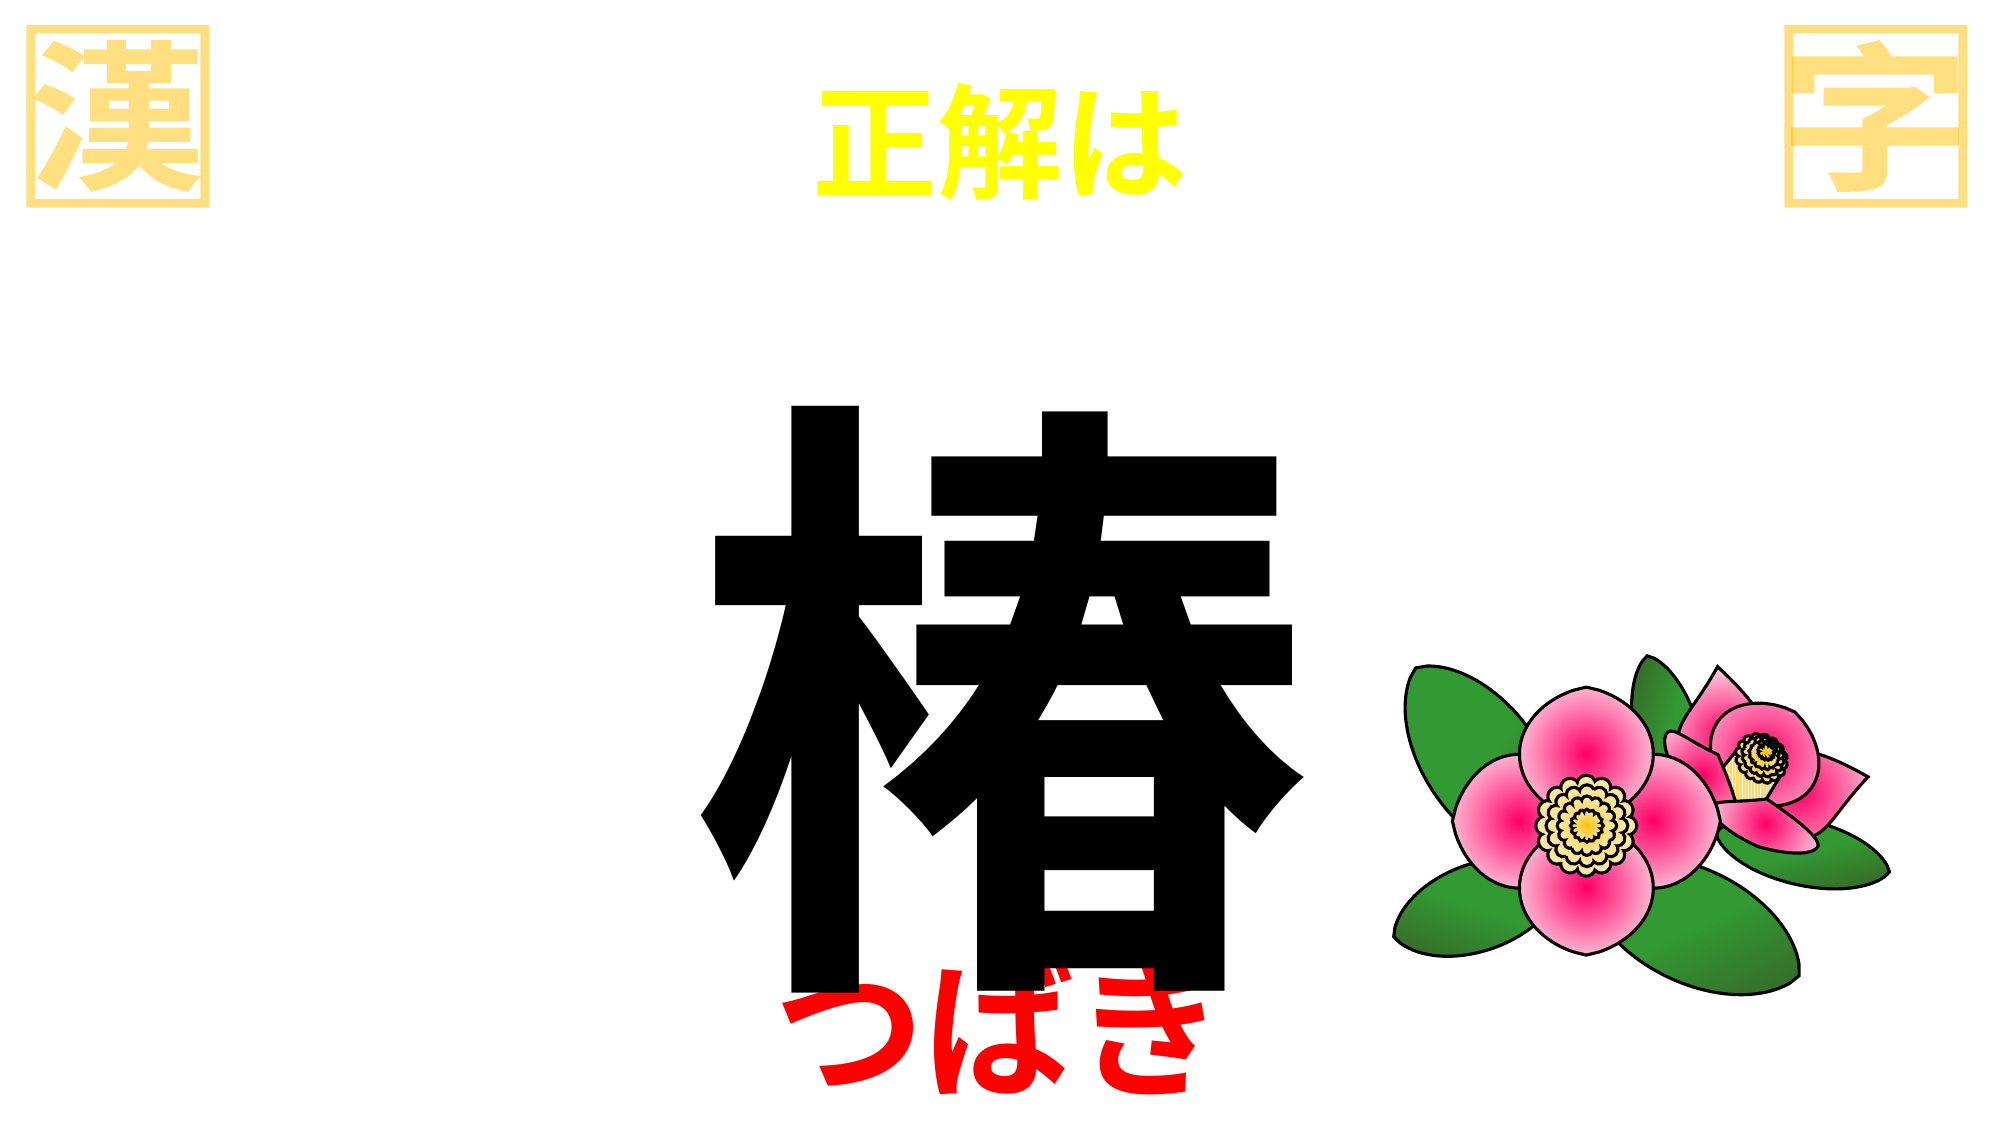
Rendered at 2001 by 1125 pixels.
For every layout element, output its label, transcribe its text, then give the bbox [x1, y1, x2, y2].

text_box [1388, 646, 1892, 983]
text_box 正解は [0, 57, 2000, 222]
text_box つばき [0, 928, 2000, 1123]
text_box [1784, 24, 1968, 208]
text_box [26, 24, 210, 208]
text_box 椿 [672, 305, 1328, 1071]
